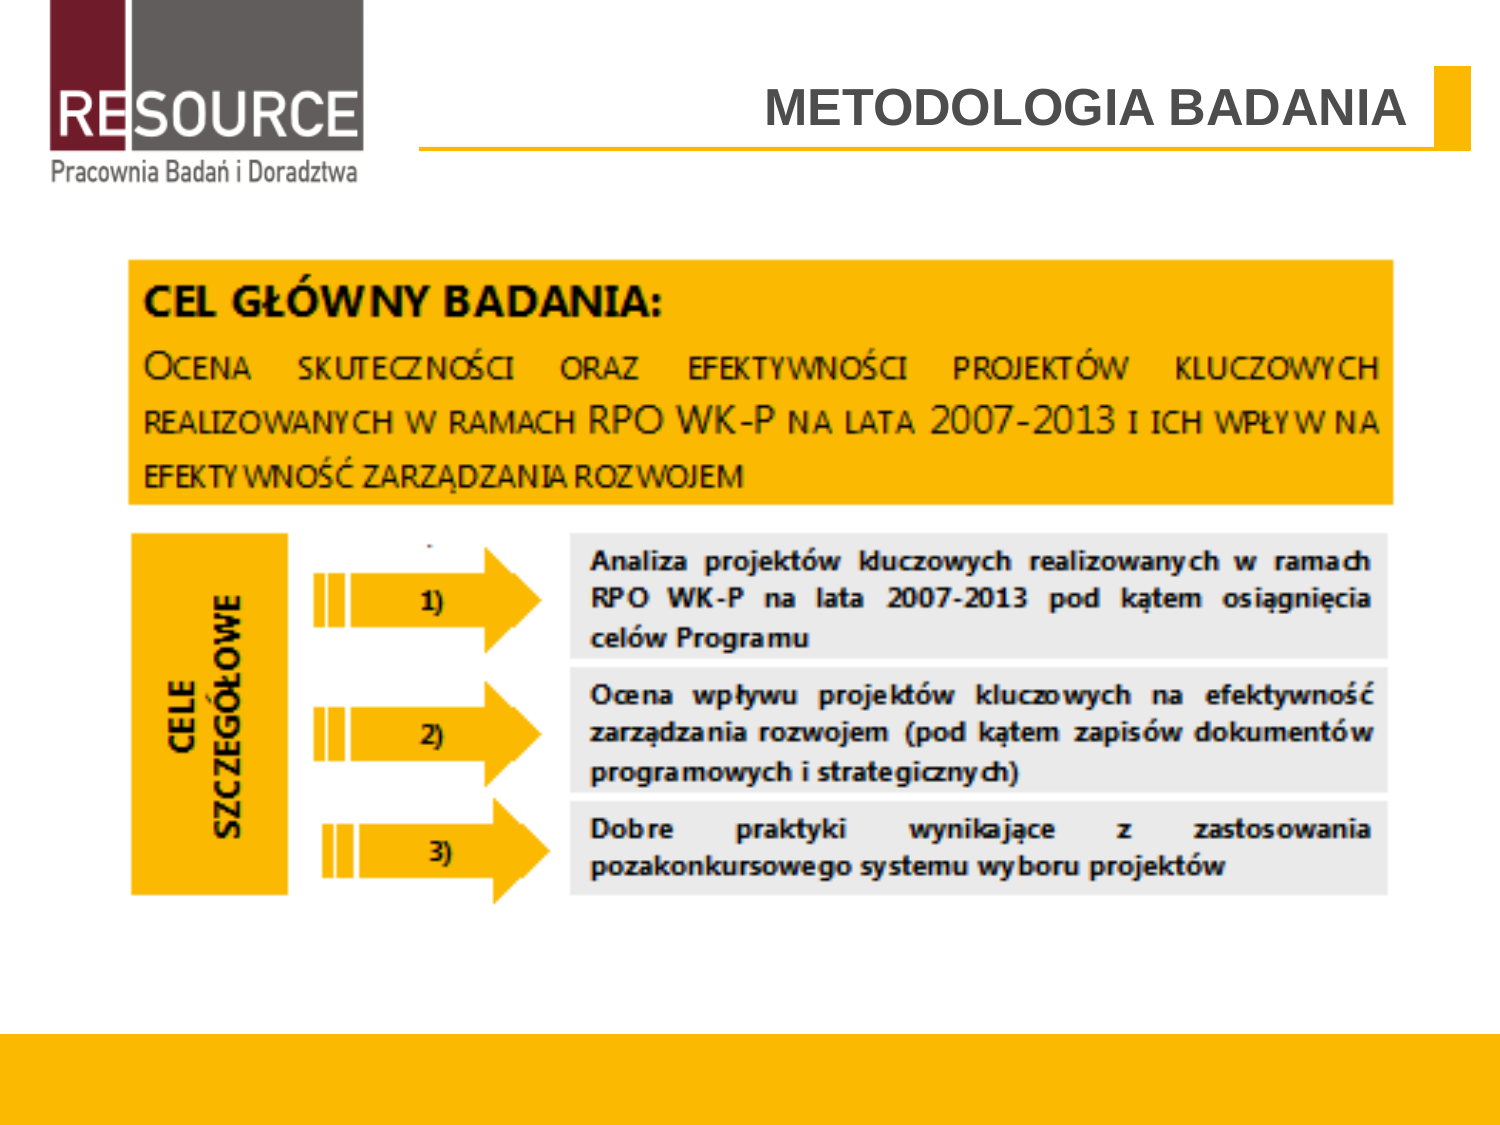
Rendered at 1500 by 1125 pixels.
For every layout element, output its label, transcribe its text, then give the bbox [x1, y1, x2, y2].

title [40, 0, 373, 194]
picture [118, 255, 1400, 916]
text_box METODOLOGIA BADANIA [377, 66, 1424, 161]
text_box [0, 1034, 1500, 1125]
text_box [1435, 66, 1471, 149]
